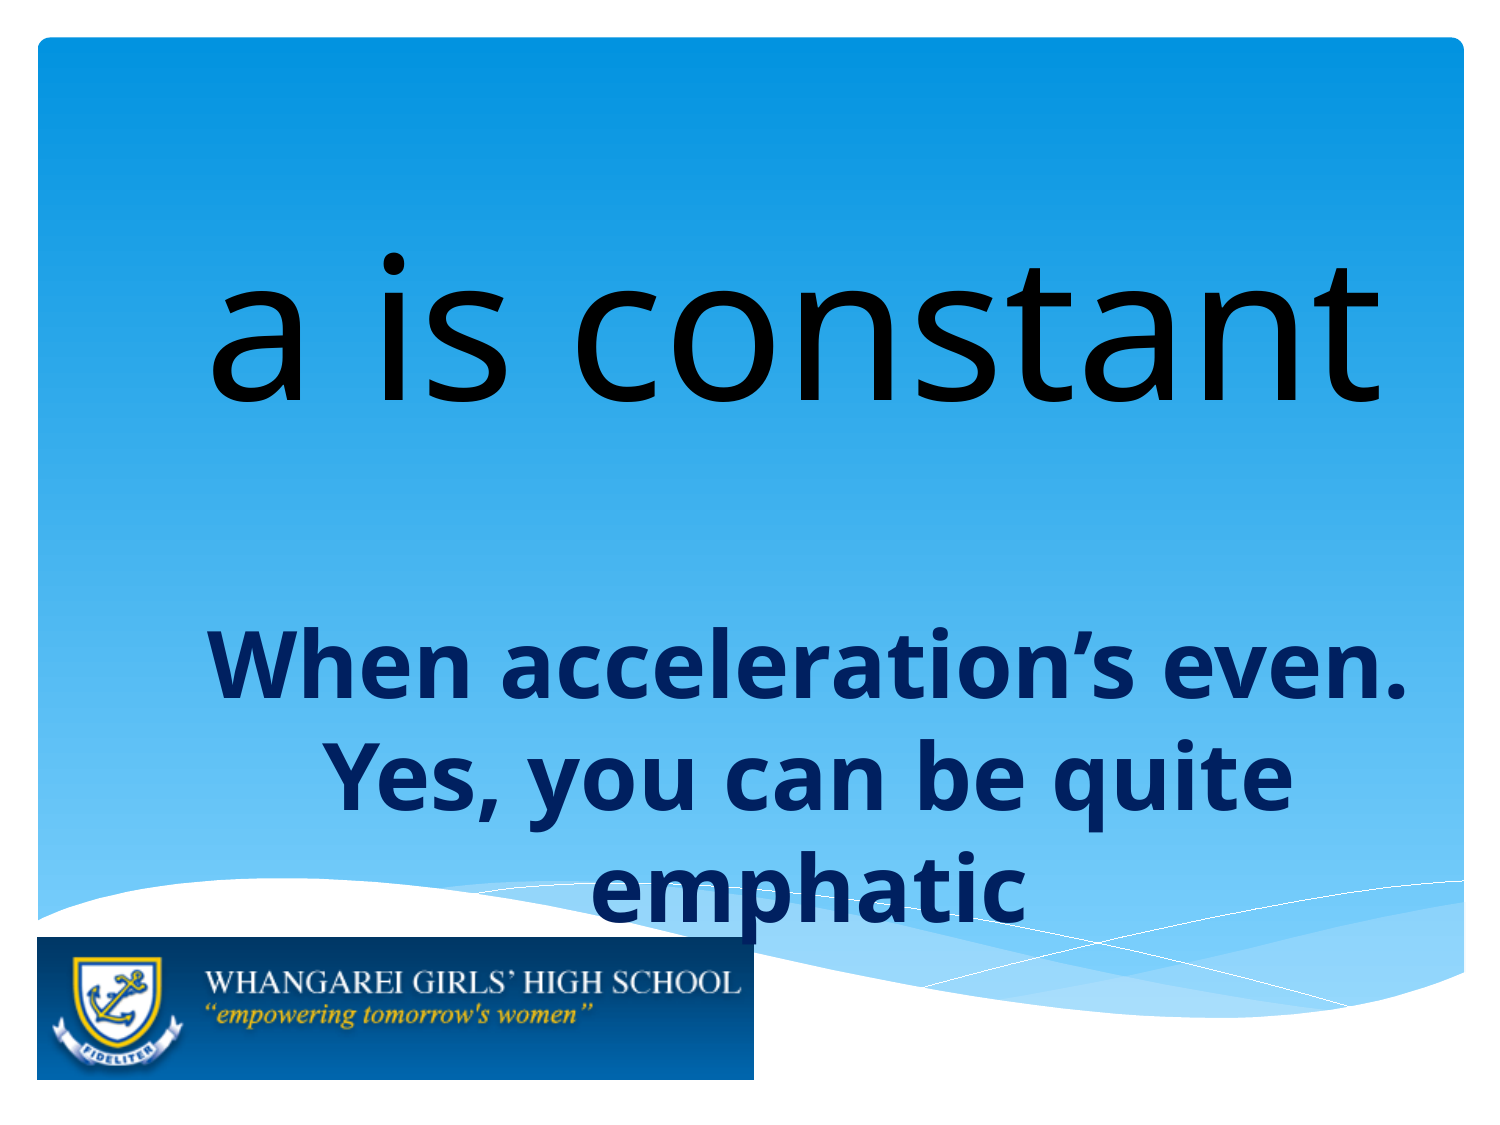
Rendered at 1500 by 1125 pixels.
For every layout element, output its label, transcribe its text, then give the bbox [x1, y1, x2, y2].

text_box When acceleration’s even. Yes, you can be quite emphatic [183, 597, 1436, 953]
text_box a is constant [171, 220, 1471, 480]
picture [37, 937, 754, 1080]
